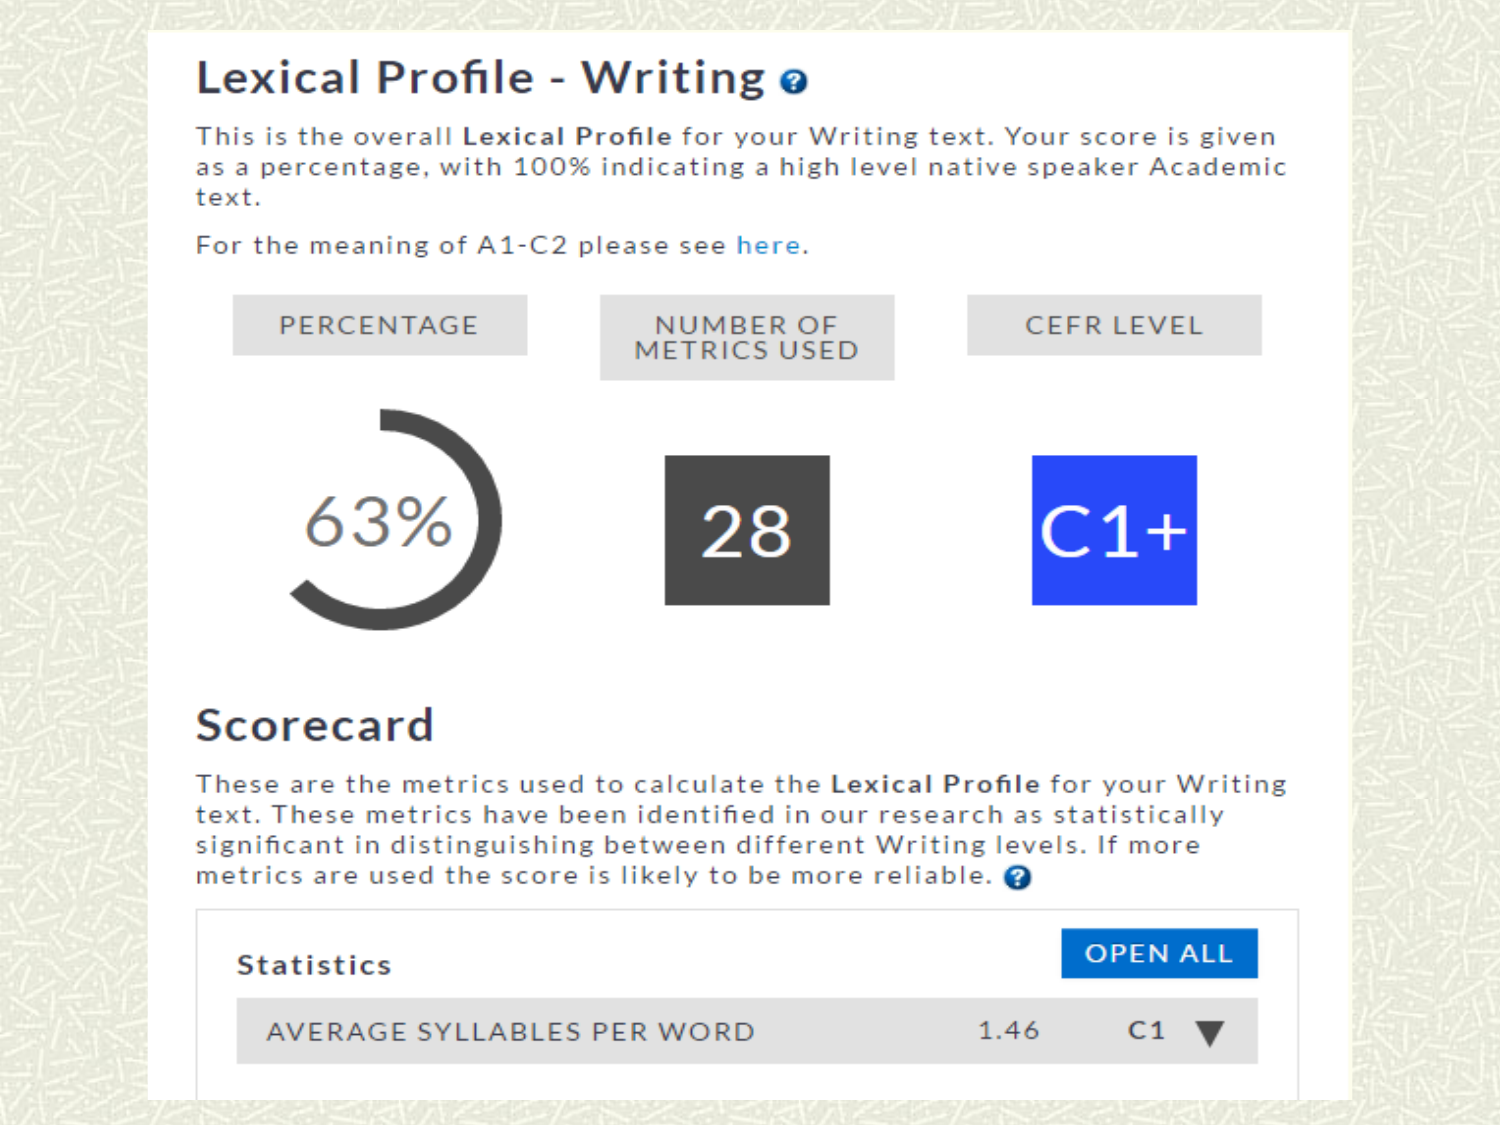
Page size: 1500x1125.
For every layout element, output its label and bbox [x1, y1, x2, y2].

picture [0, 0, 1500, 1125]
title [41, 833, 1442, 1125]
